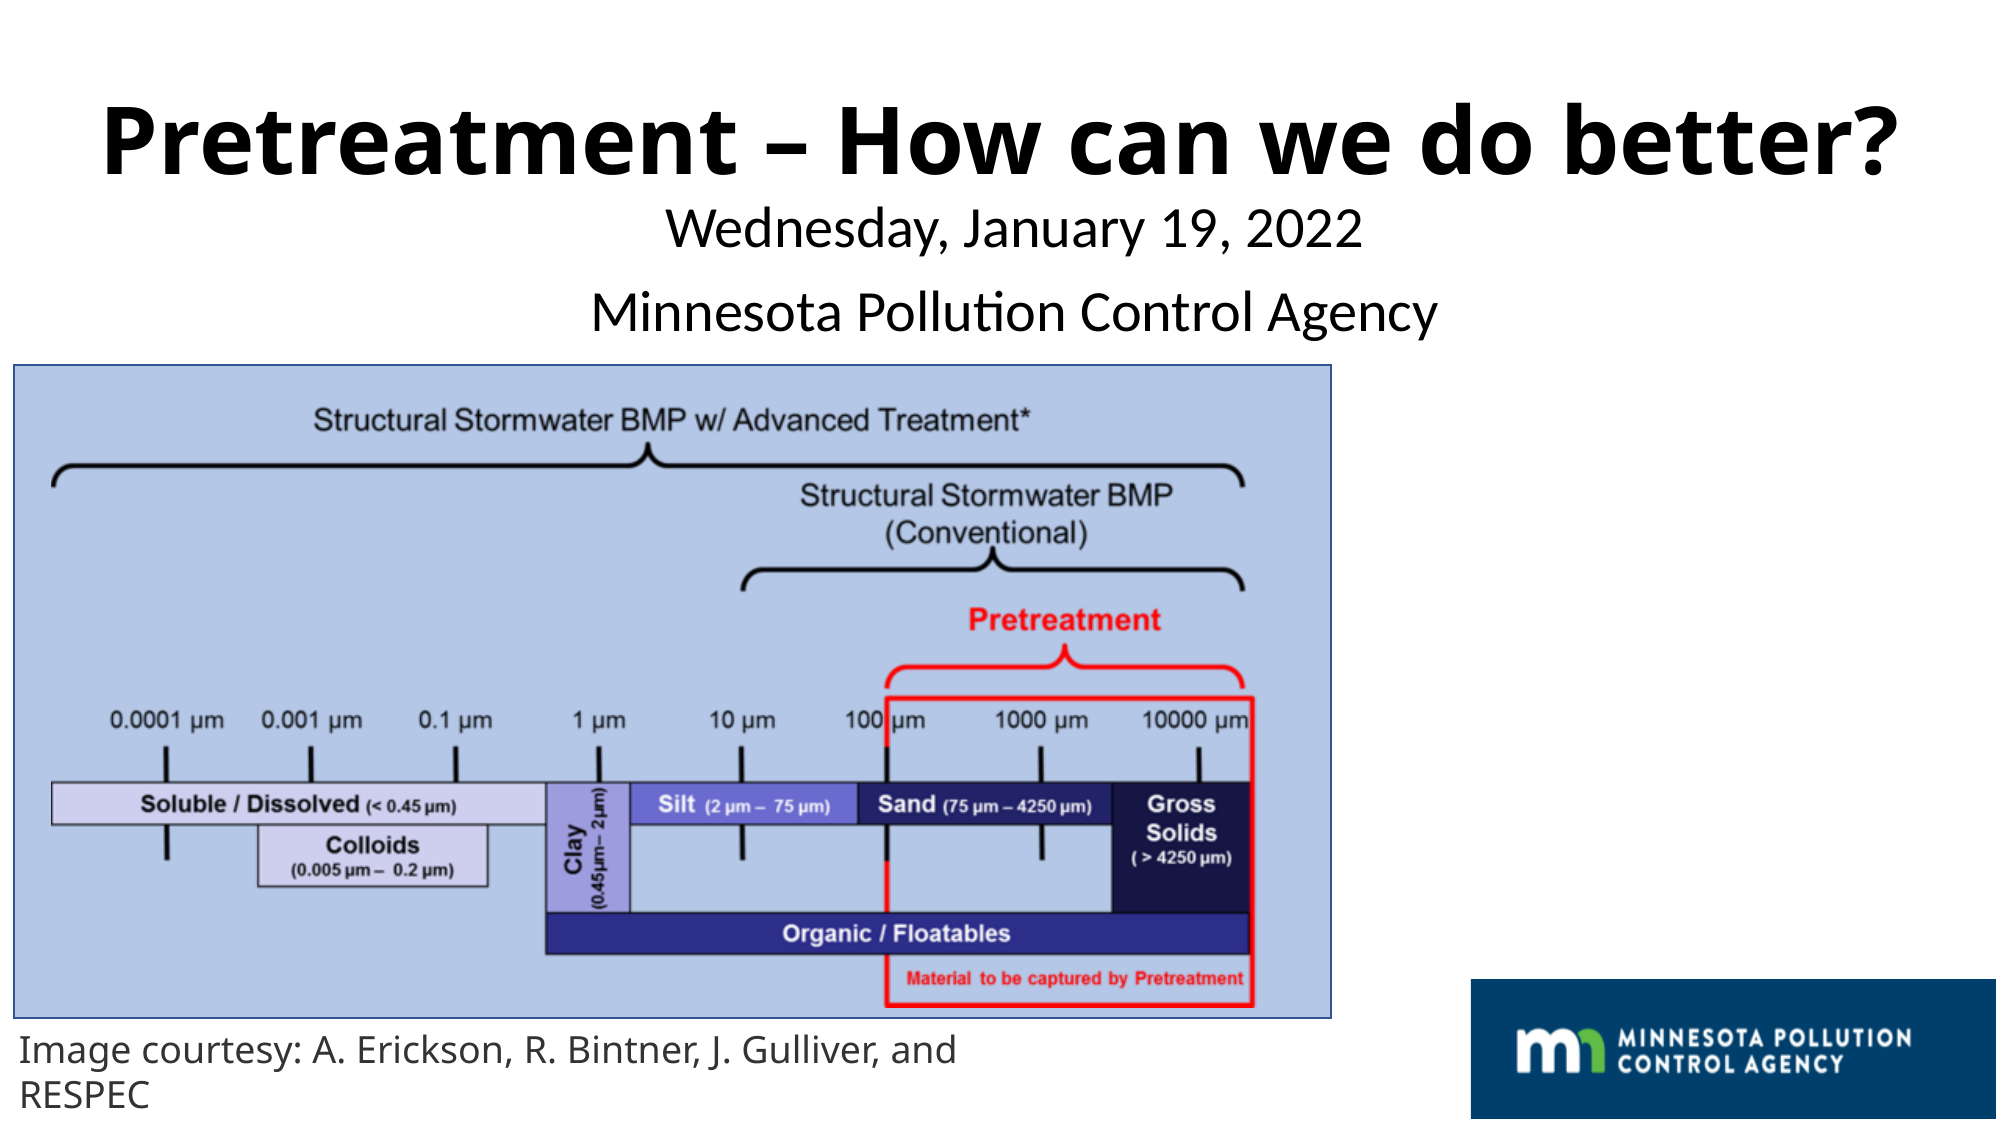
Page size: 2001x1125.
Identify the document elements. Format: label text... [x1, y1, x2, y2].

picture [1470, 979, 1996, 1119]
subtitle Wednesday, January 19, 2022 Minnesota Pollution Control Agency [64, 189, 1965, 355]
text_box [13, 364, 1332, 1019]
text_box Image courtesy: A. Erickson, R. Bintner, J. Gulliver, and RESPEC [4, 1018, 1065, 1124]
picture [51, 390, 1302, 1008]
title Pretreatment – How can we do better? [64, 34, 1936, 189]
